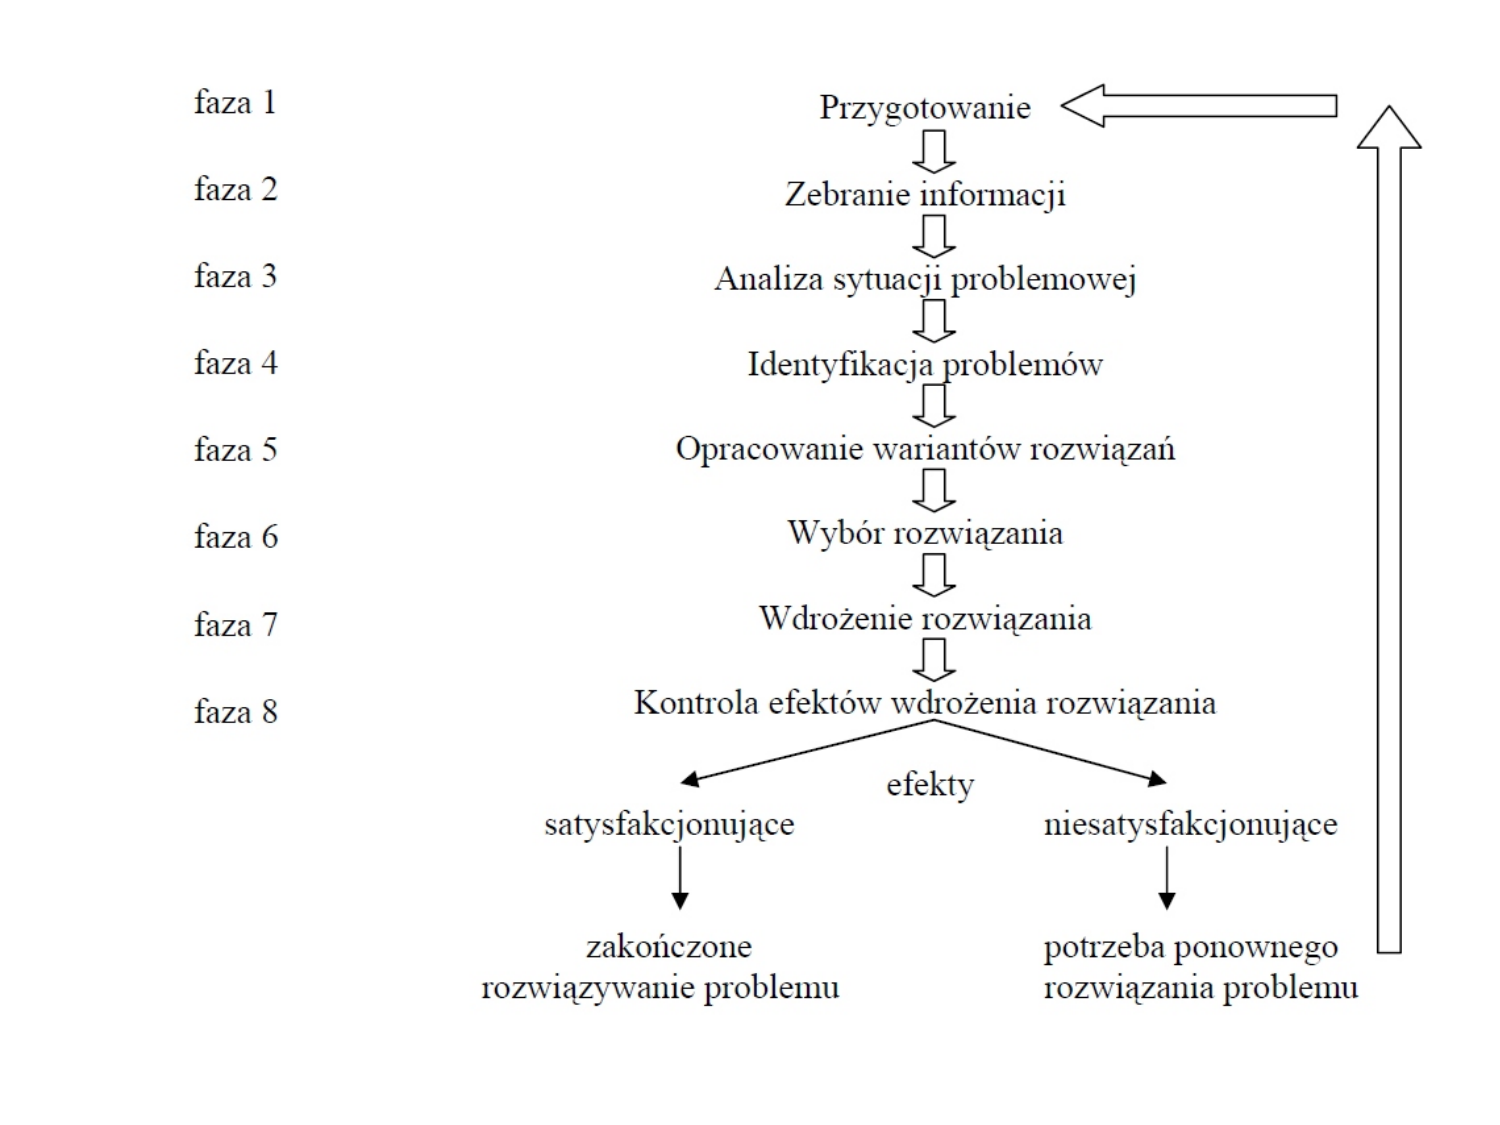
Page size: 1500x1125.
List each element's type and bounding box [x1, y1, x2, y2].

list [111, 66, 1478, 1048]
